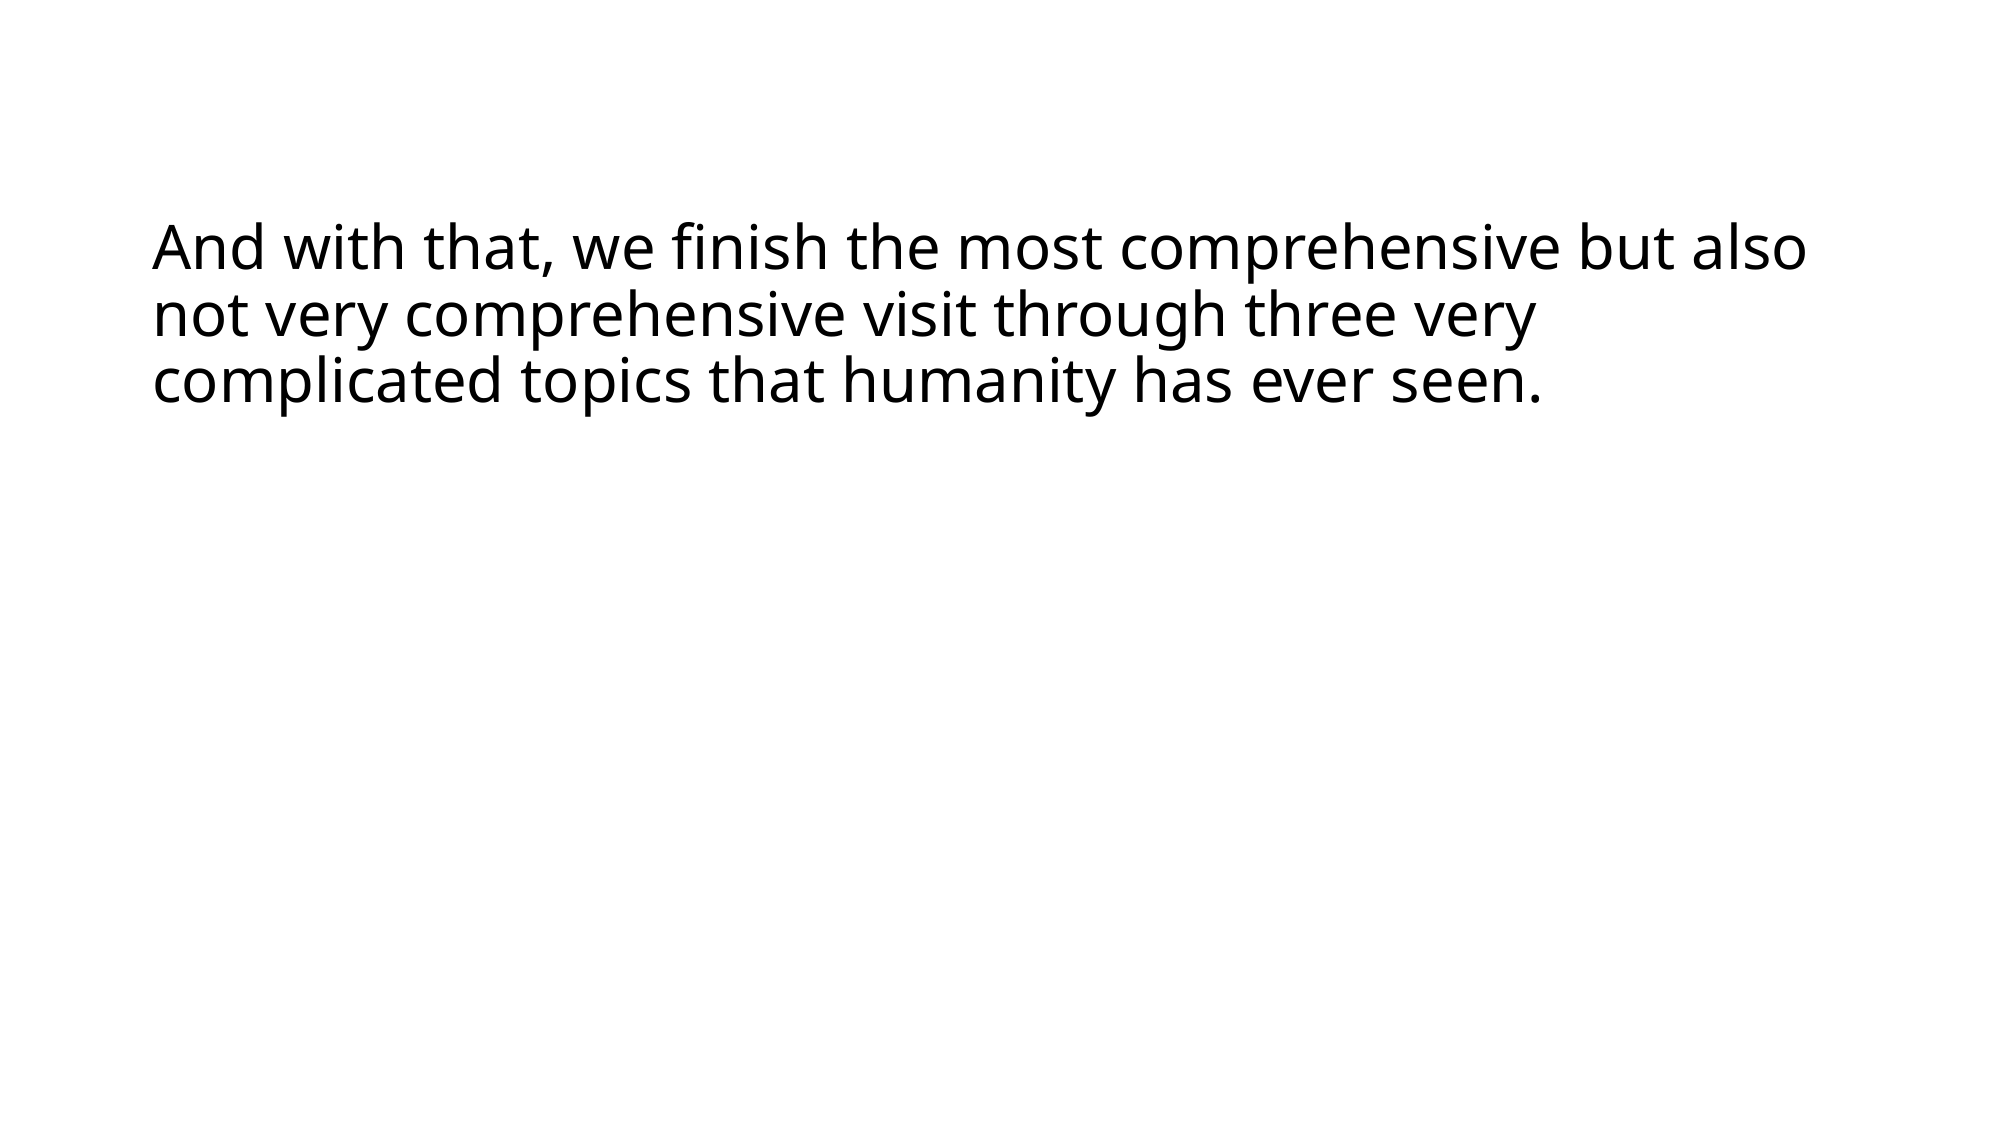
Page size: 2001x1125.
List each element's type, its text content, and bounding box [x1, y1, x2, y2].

title And with that, we finish the most comprehensive but also not very comprehensive visit through three very complicated topics that humanity has ever seen. [137, 207, 1863, 425]
